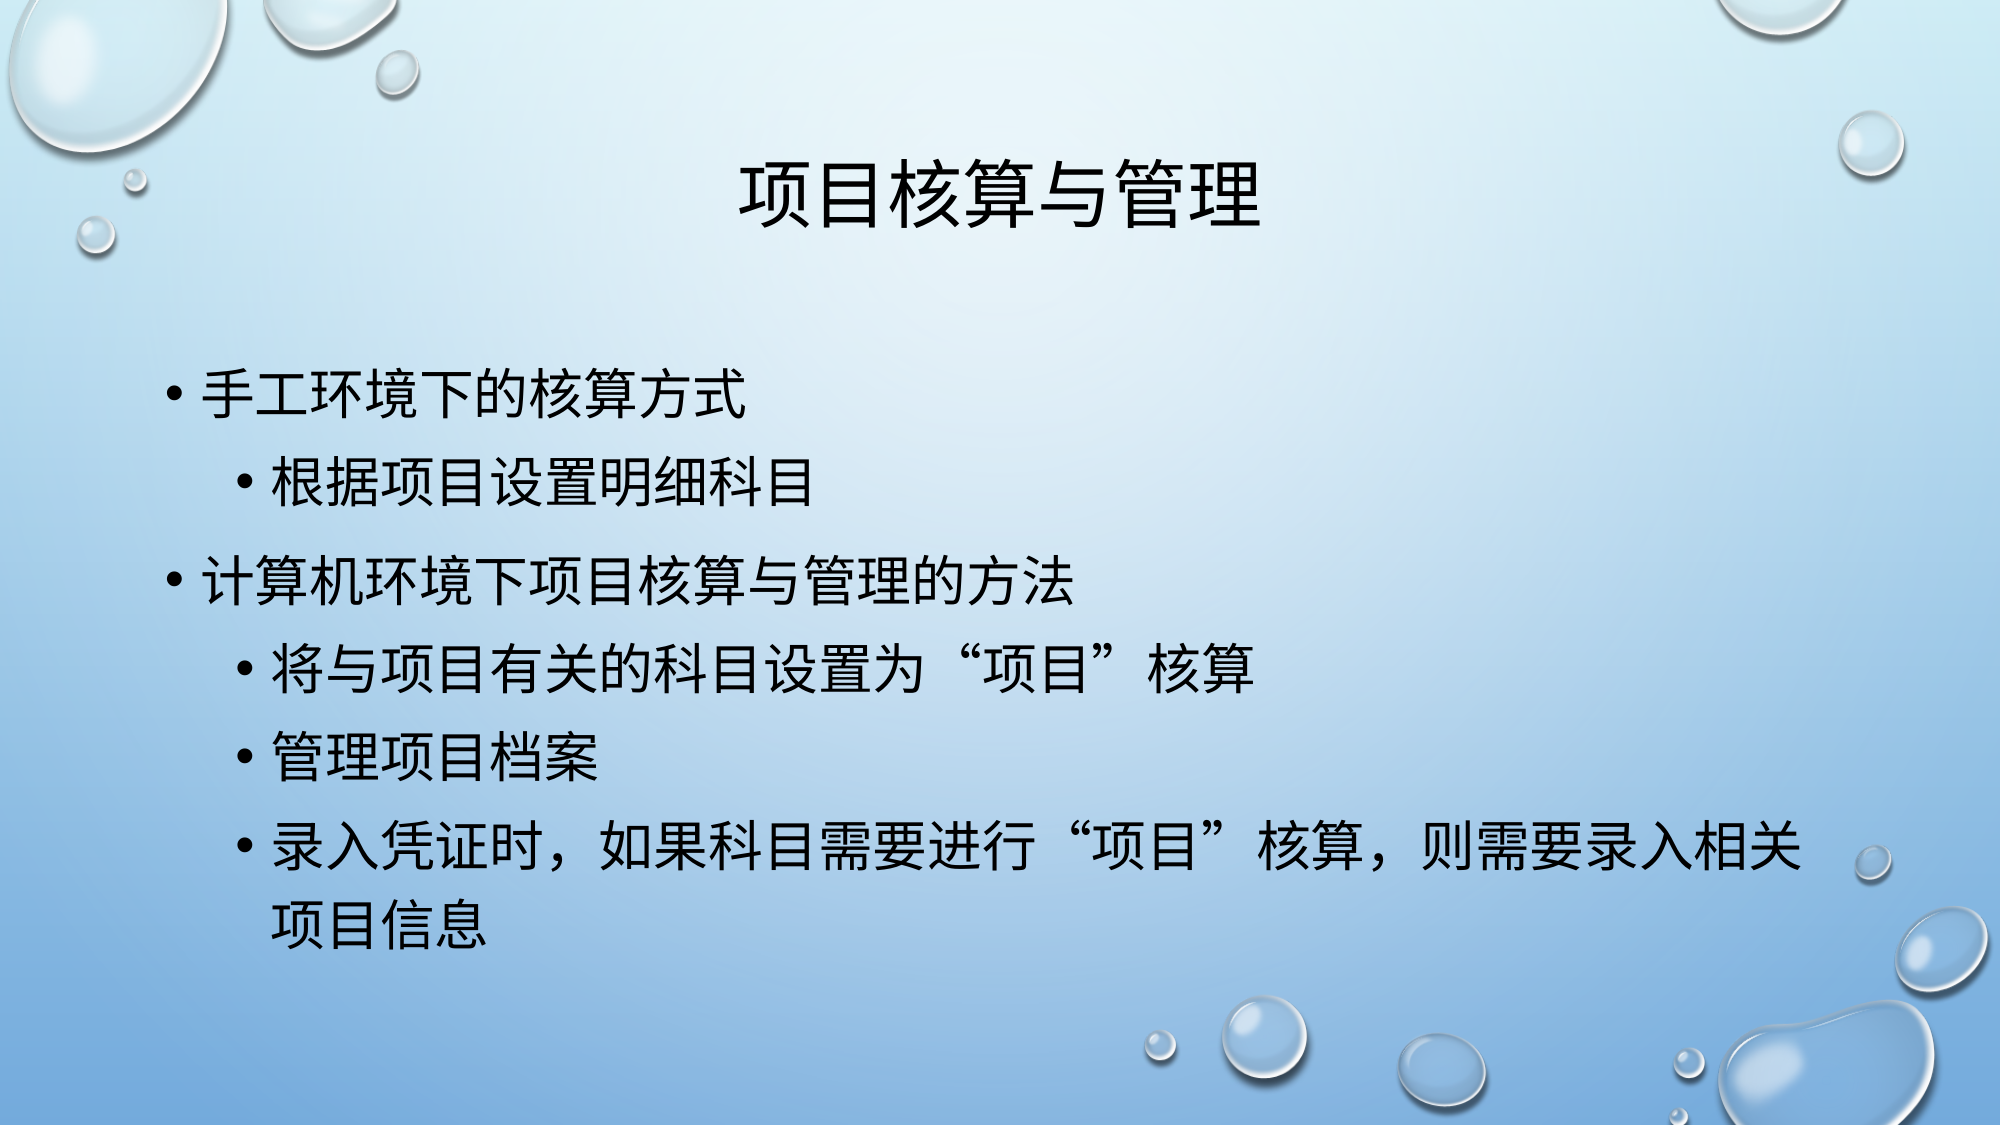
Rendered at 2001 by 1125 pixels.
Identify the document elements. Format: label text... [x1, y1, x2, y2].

title 项目核算与管理 [149, 67, 1851, 329]
list 手工环境下的核算方式 根据项目设置明细科目 计算机环境下项目核算与管理的方法 将与项目有关的科目设置为“项目”核算 管理项目档案 录入凭证时，如果科目需要进行“项目”核算，则需要录入相关项目信息 [149, 339, 1850, 966]
picture [0, 0, 2000, 1125]
